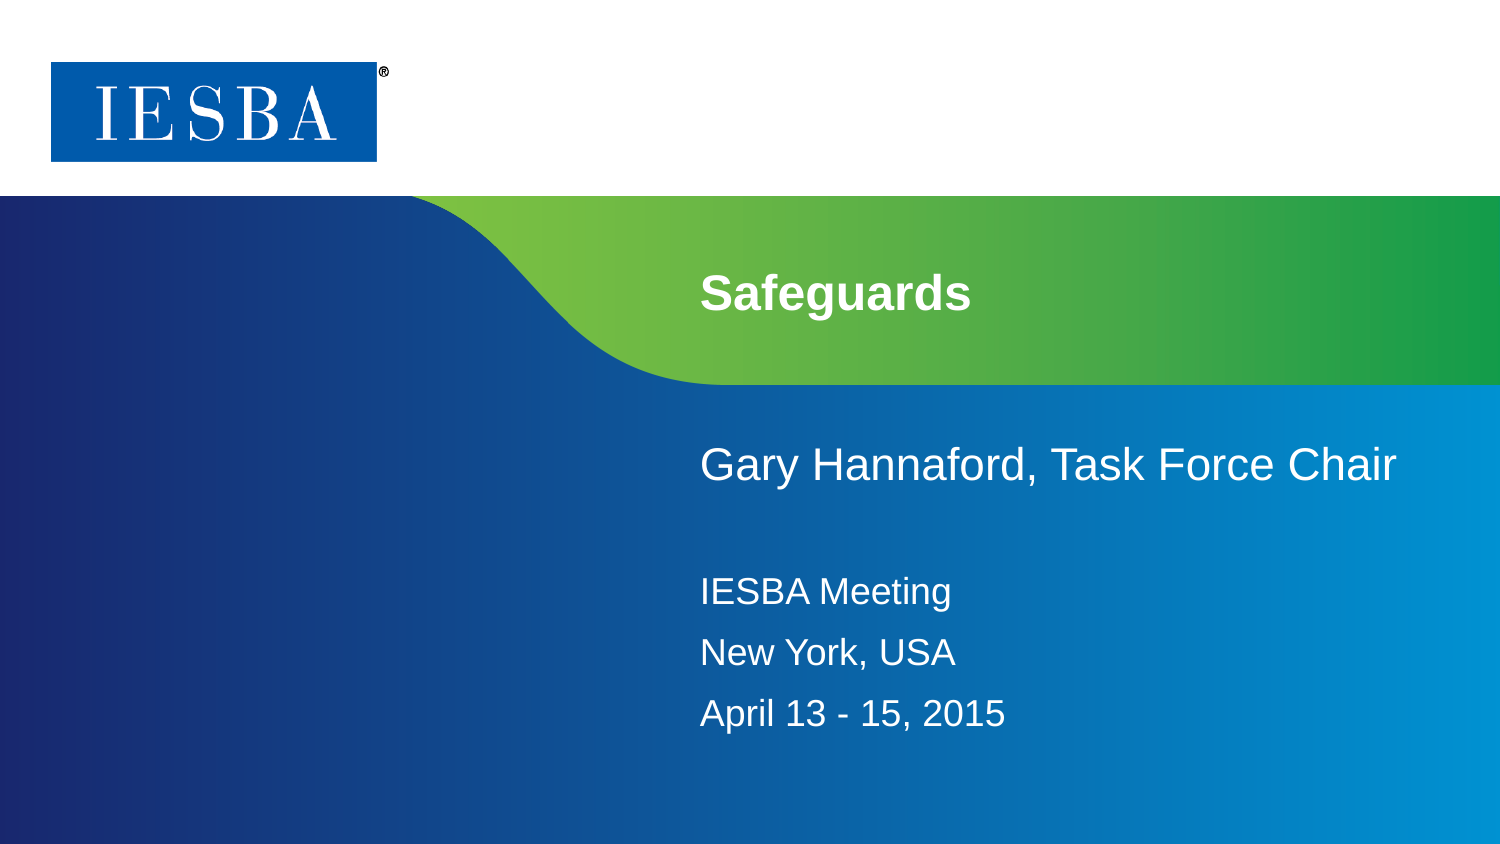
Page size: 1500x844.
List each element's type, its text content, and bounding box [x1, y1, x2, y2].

picture [51, 62, 389, 162]
title Safeguards [699, 229, 1463, 352]
picture [412, 196, 1500, 385]
subtitle Gary Hannaford, Task Force Chair IESBA Meeting New York, USA April 13 - 15, 2015 [699, 434, 1488, 785]
